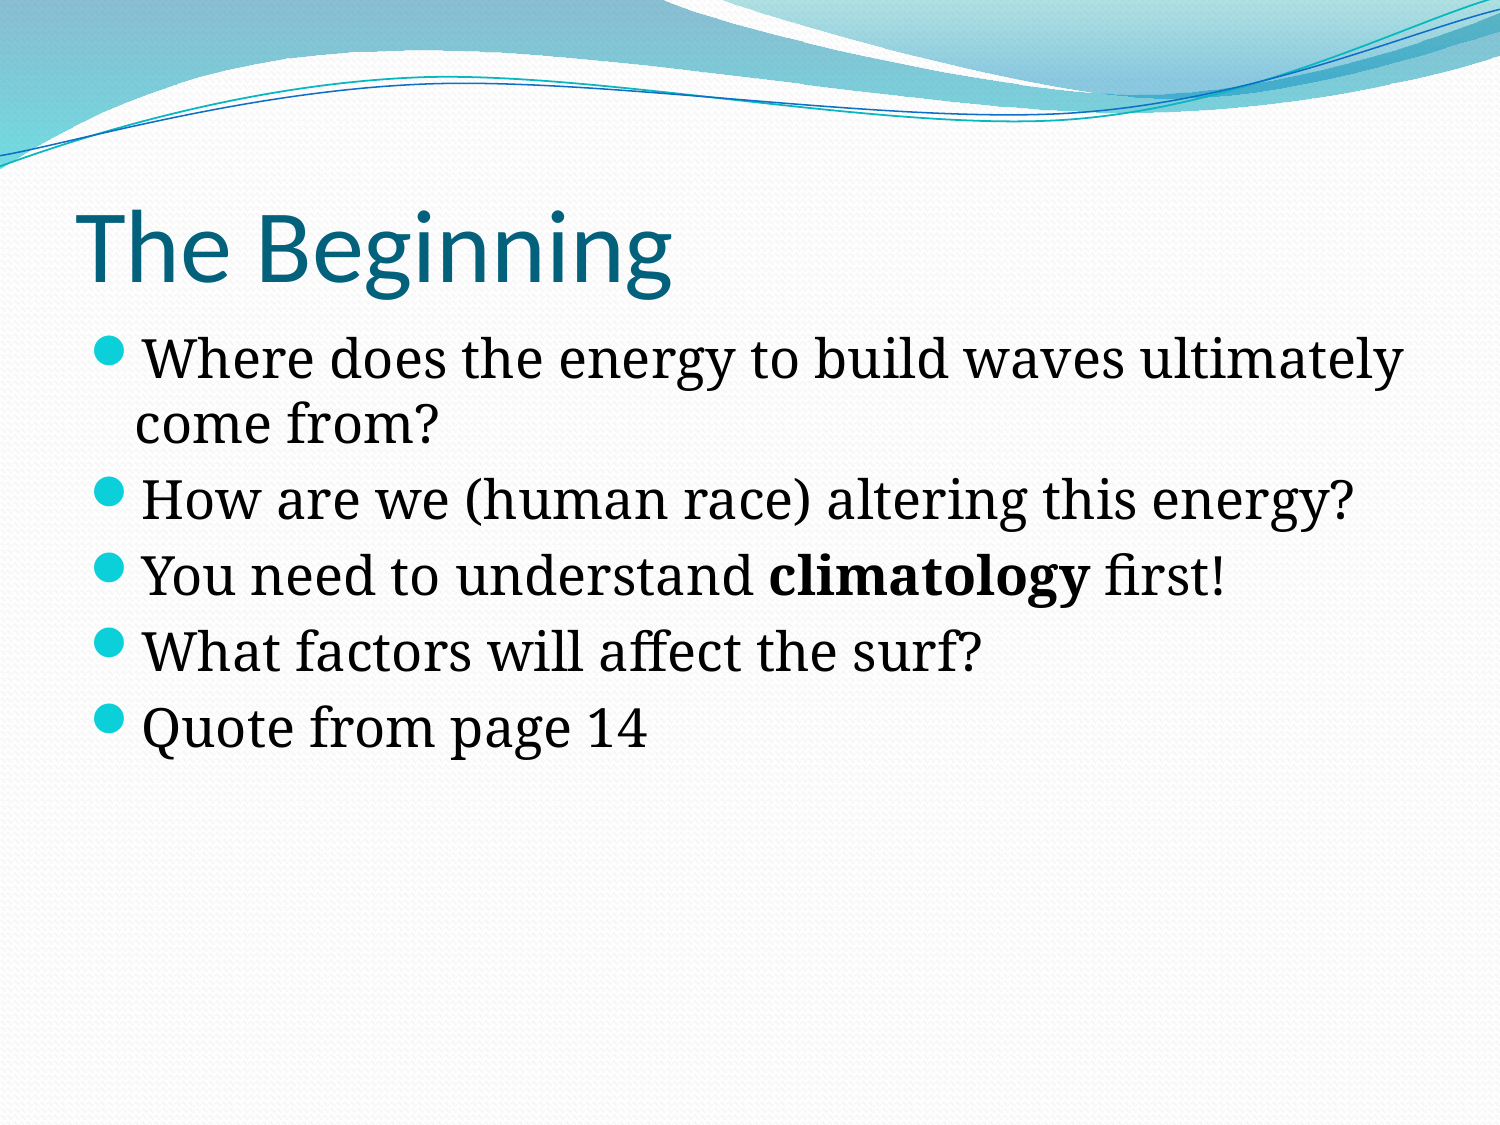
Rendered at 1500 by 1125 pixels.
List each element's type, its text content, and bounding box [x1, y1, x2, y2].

list Where does the energy to build waves ultimately come from? How are we (human race) altering this energy? You need to understand climatology first! What factors will affect the surf? Quote from page 14 [75, 317, 1425, 1038]
title The Beginning [75, 115, 1425, 303]
